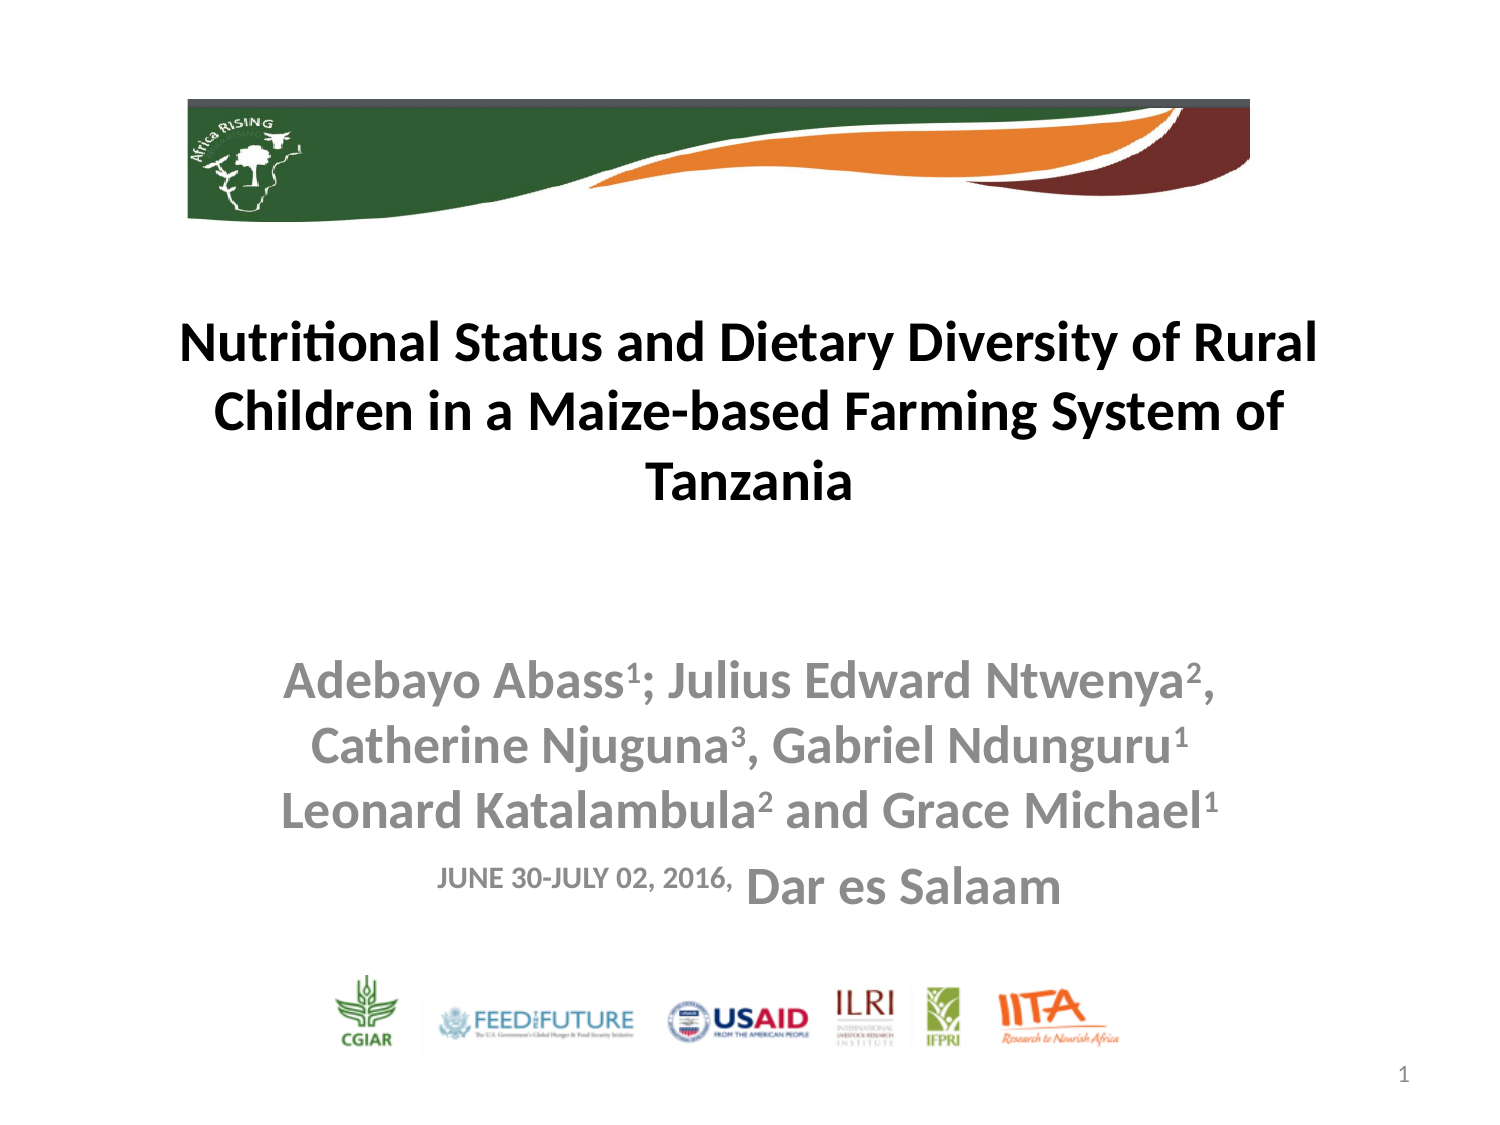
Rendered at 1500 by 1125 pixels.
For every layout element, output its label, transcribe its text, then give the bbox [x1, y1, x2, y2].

slide_number 1 [1074, 1042, 1425, 1103]
title Nutritional Status and Dietary Diversity of Rural Children in a Maize-based Farming System of Tanzania [112, 224, 1388, 591]
subtitle Adebayo Abass1; Julius Edward Ntwenya2, Catherine Njuguna3, Gabriel Ndunguru1 Leonard Katalambula2 and Grace Michael1 JUNE 30-JULY 02, 2016, Dar es Salaam [225, 637, 1275, 925]
picture [187, 99, 1251, 226]
picture [324, 974, 1263, 1076]
